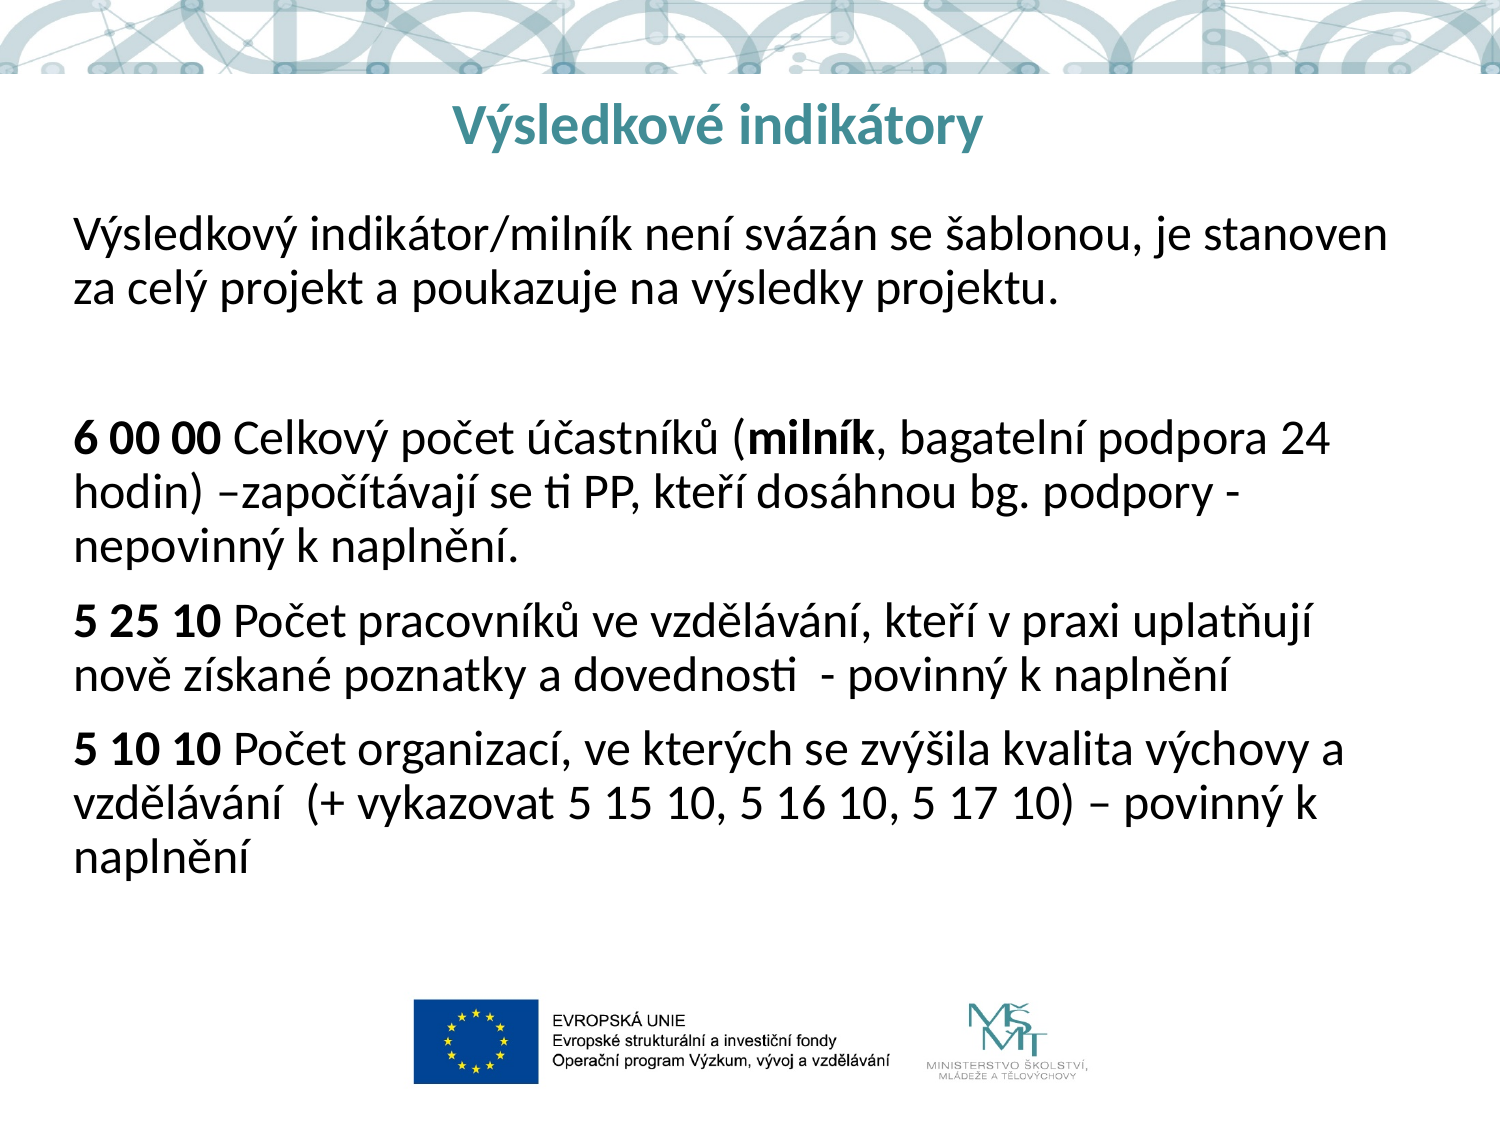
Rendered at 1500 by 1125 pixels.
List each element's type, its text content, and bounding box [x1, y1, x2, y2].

list Výsledkový indikátor/milník není svázán se šablonou, je stanoven za celý projekt a poukazuje na výsledky projektu. 6 00 00 Celkový počet účastníků (milník, bagatelní podpora 24 hodin) –započítávají se ti PP, kteří dosáhnou bg. podpory - nepovinný k naplnění. 5 25 10 Počet pracovníků ve vzdělávání, kteří v praxi uplatňují nově získané poznatky a dovednosti - povinný k naplnění 5 10 10 Počet organizací, ve kterých se zvýšila kvalita výchovy a vzdělávání (+ vykazovat 5 15 10, 5 16 10, 5 17 10) – povinný k naplnění [58, 199, 1426, 962]
picture [371, 962, 1129, 1125]
picture [0, 0, 1500, 74]
title Výsledkové indikátory [78, 52, 1373, 199]
